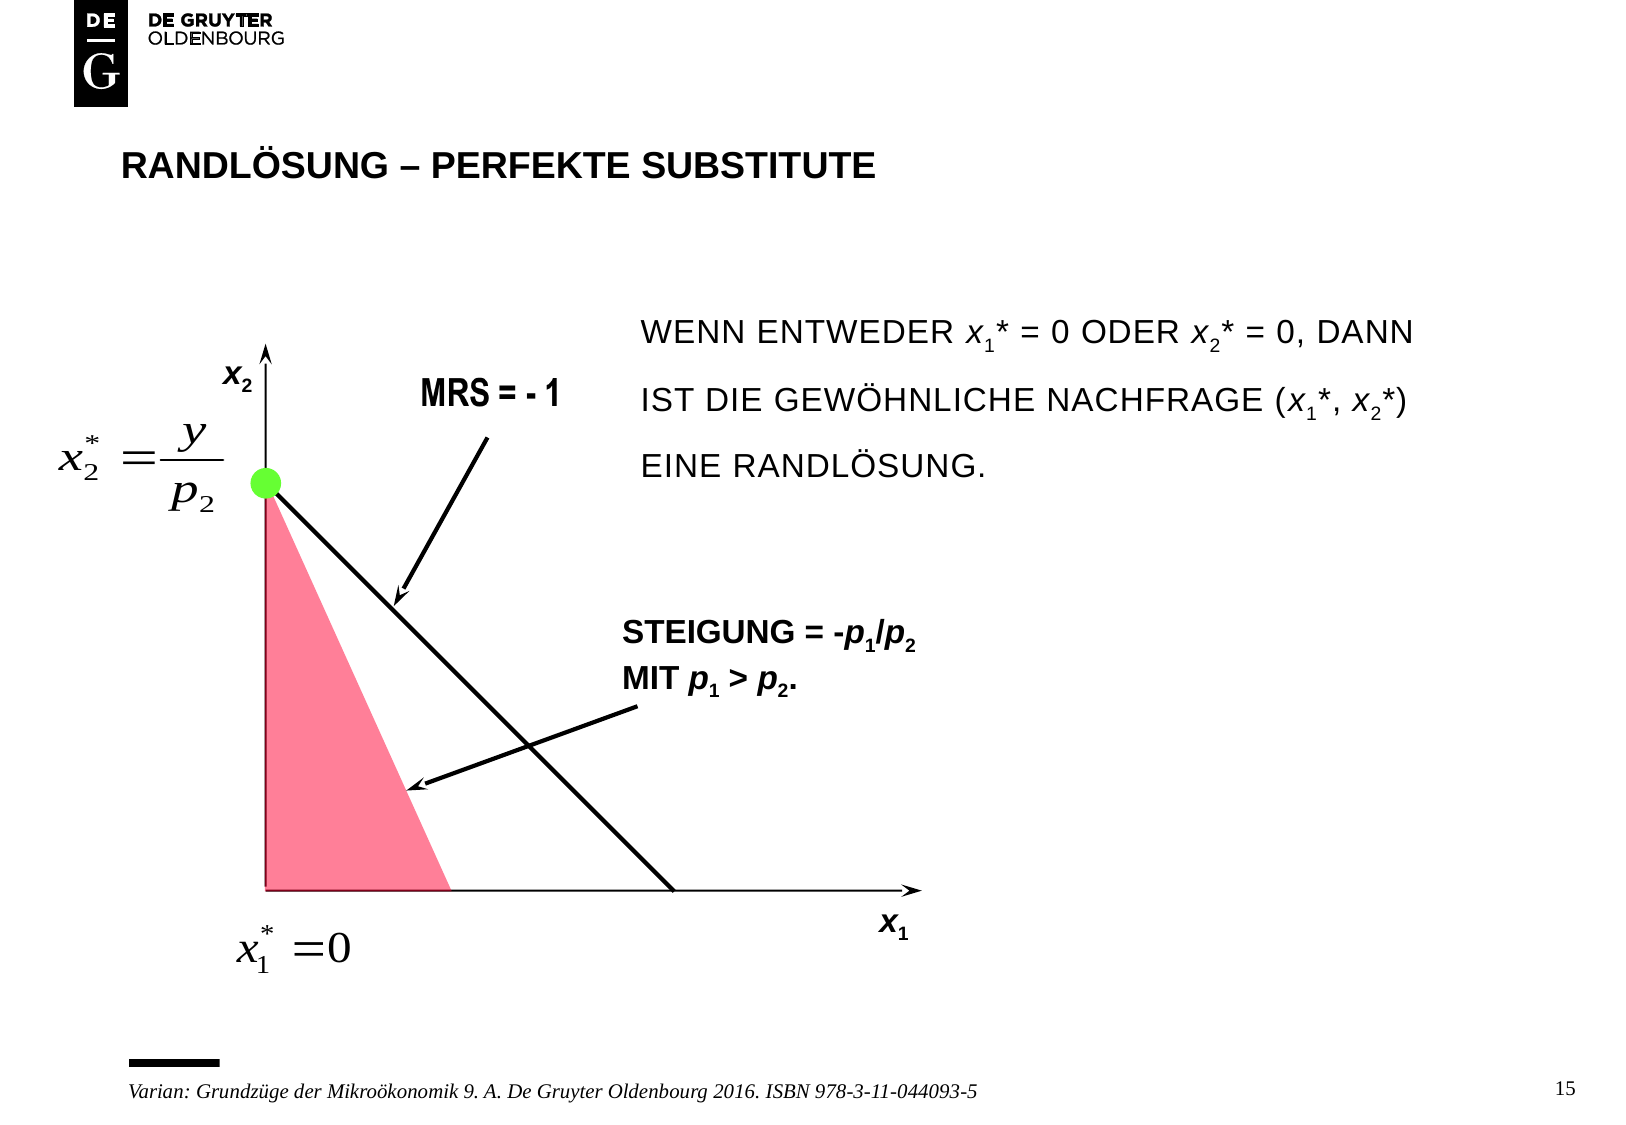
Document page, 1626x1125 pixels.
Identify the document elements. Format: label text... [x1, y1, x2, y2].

text_box STEIGUNG = -p1/p2 MIT p1 > p2. [607, 603, 1031, 709]
text_box x1 [864, 891, 924, 952]
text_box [47, 404, 235, 523]
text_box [226, 914, 359, 982]
text_box [268, 351, 272, 365]
text_box [264, 497, 452, 892]
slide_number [128, 1077, 1539, 1108]
text_box x2 [208, 343, 268, 404]
text_box [393, 585, 410, 607]
text_box Wenn entweder x1* = 0 oder x2* = 0, dann ist die gewöhnliche Nachfrage (x1*, x2*) eine Randlösung. [625, 280, 1439, 492]
text_box [250, 467, 282, 499]
text_box [406, 777, 428, 791]
text_box [901, 884, 922, 891]
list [401, 355, 580, 438]
slide_number 15 [1554, 1074, 1614, 1104]
title Randlösung – perfekte Substitute [120, 141, 1548, 215]
